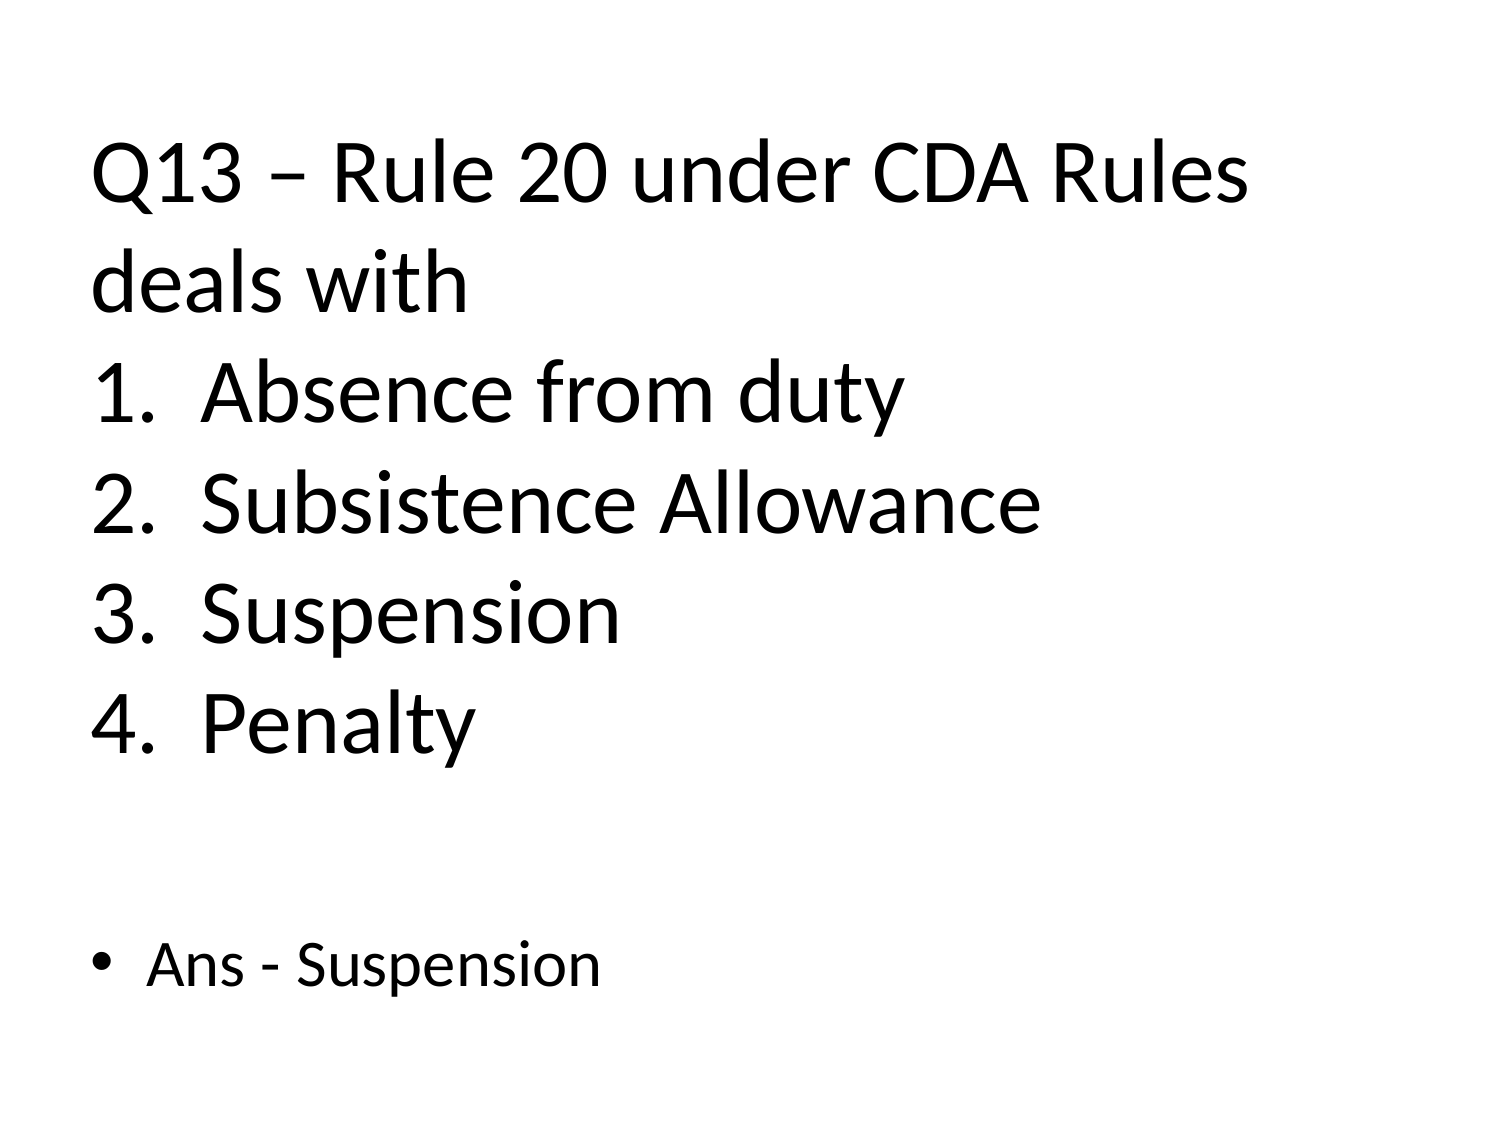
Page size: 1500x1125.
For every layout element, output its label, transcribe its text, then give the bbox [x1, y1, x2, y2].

list Ans - Suspension [75, 912, 1425, 1075]
title Q13 – Rule 20 under CDA Rules deals with 1. Absence from duty 2. Subsistence Allowance 3. Suspension 4. Penalty [75, 45, 1425, 838]
